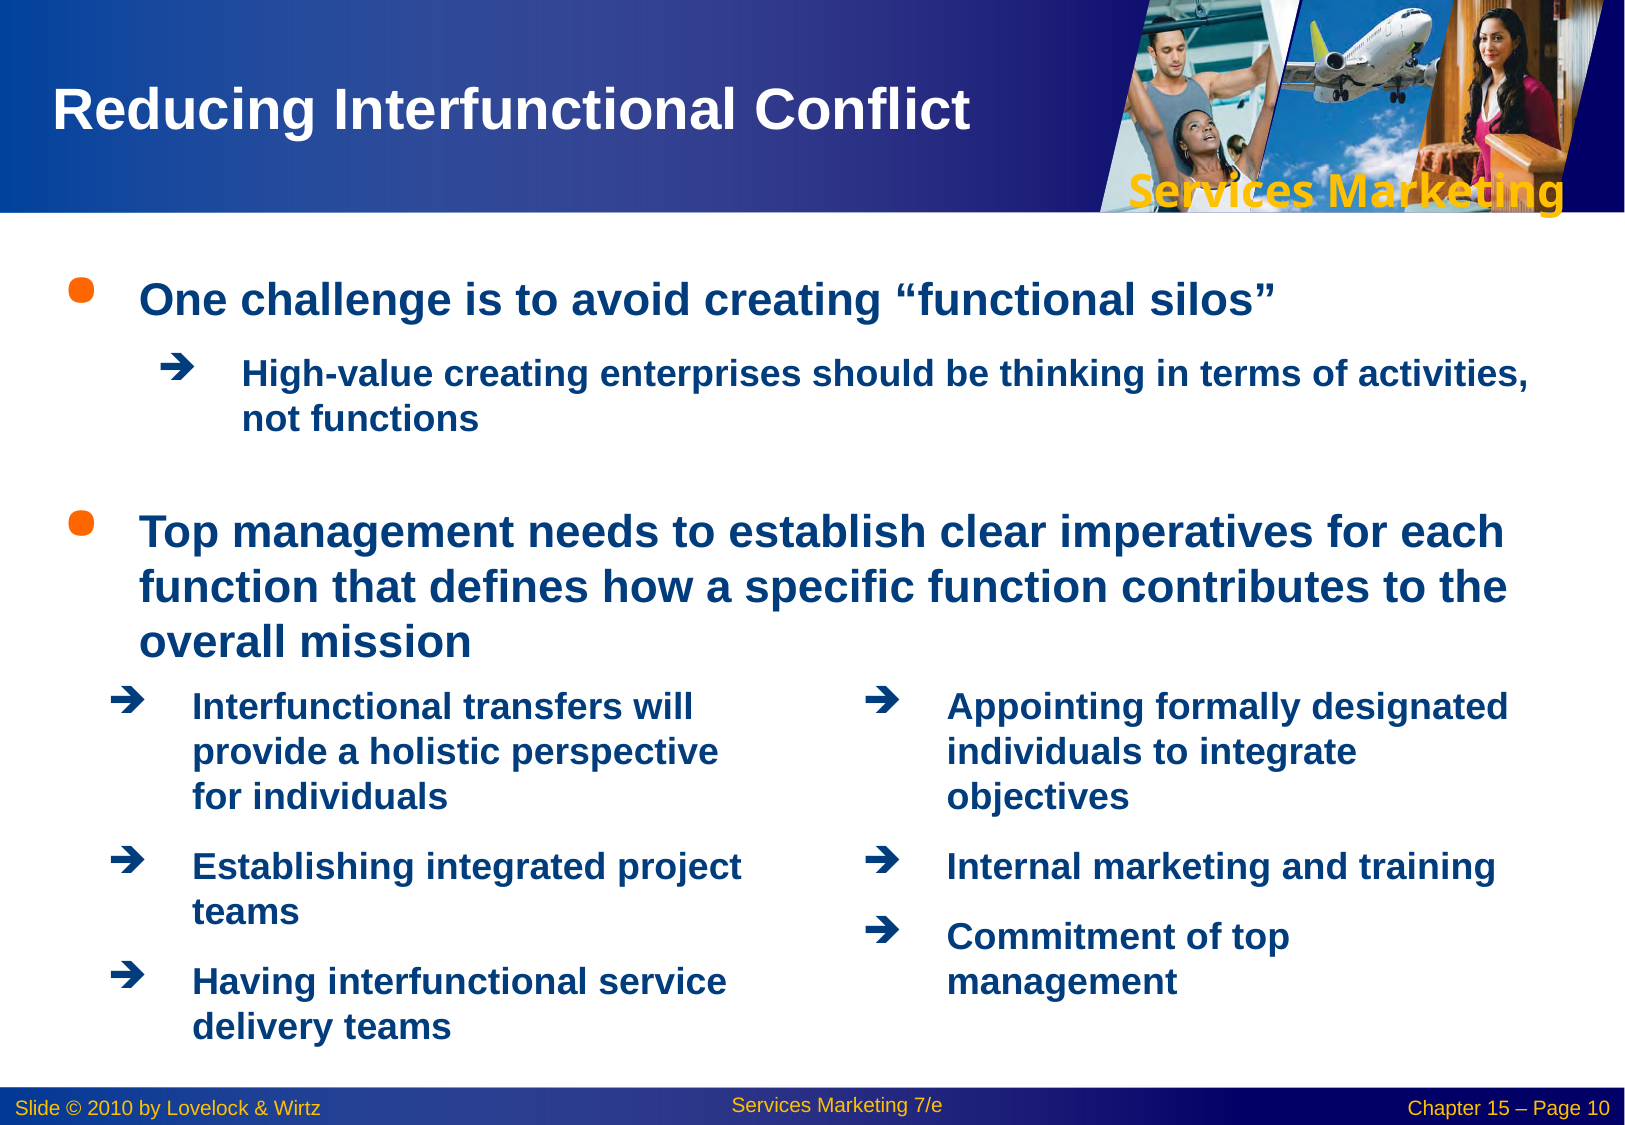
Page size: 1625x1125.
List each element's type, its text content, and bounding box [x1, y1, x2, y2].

picture [1100, 0, 1604, 213]
text_box Interfunctional transfers will provide a holistic perspective for individuals Establishing integrated project teams Having interfunctional service delivery teams Appointing formally designated individuals to integrate objectives Internal marketing and training Commitment of top management [0, 674, 1538, 1050]
title Reducing Interfunctional Conflict [36, 37, 1088, 176]
picture [1162, 186, 1172, 192]
list One challenge is to avoid creating “functional silos” High-value creating enterprises should be thinking in terms of activities, not functions Top management needs to establish clear imperatives for each function that defines how a specific function contributes to the overall mission [49, 261, 1588, 1051]
picture [1546, 187, 1556, 202]
